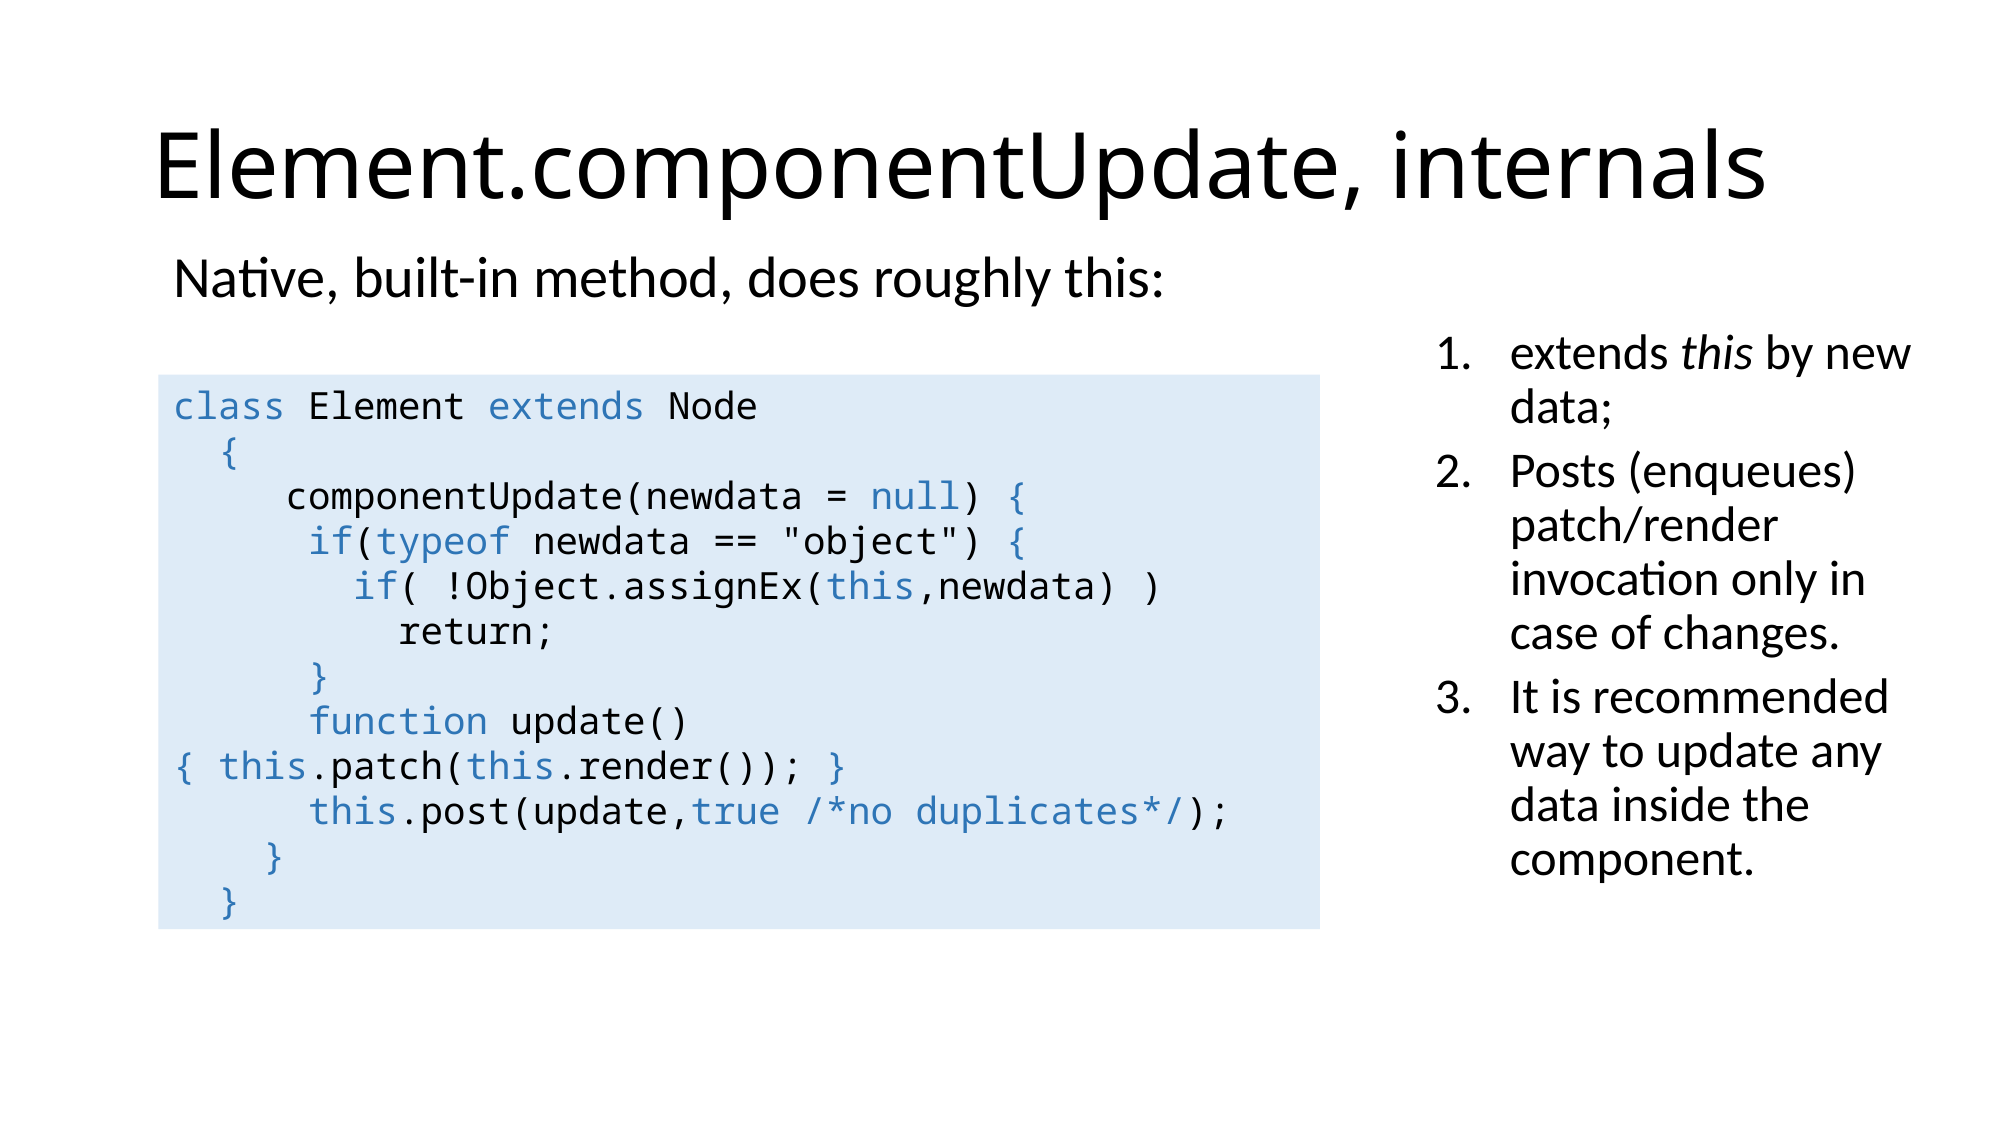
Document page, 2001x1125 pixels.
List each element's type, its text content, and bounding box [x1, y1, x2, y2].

text_box class Element extends Node { componentUpdate(newdata = null) { if(typeof newdata == "object") { if( !Object.assignEx(this,newdata) ) return; } function update() { this.patch(this.render()); } this.post(update,true /*no duplicates*/); } } [158, 374, 1320, 930]
list Native, built-in method, does roughly this: [158, 239, 1333, 330]
text_box extends this by new data; Posts (enqueues) patch/render invocation only in case of changes. It is recommended way to update any data inside the component. [1344, 318, 1941, 1033]
title Element.componentUpdate, internals [137, 59, 1863, 278]
